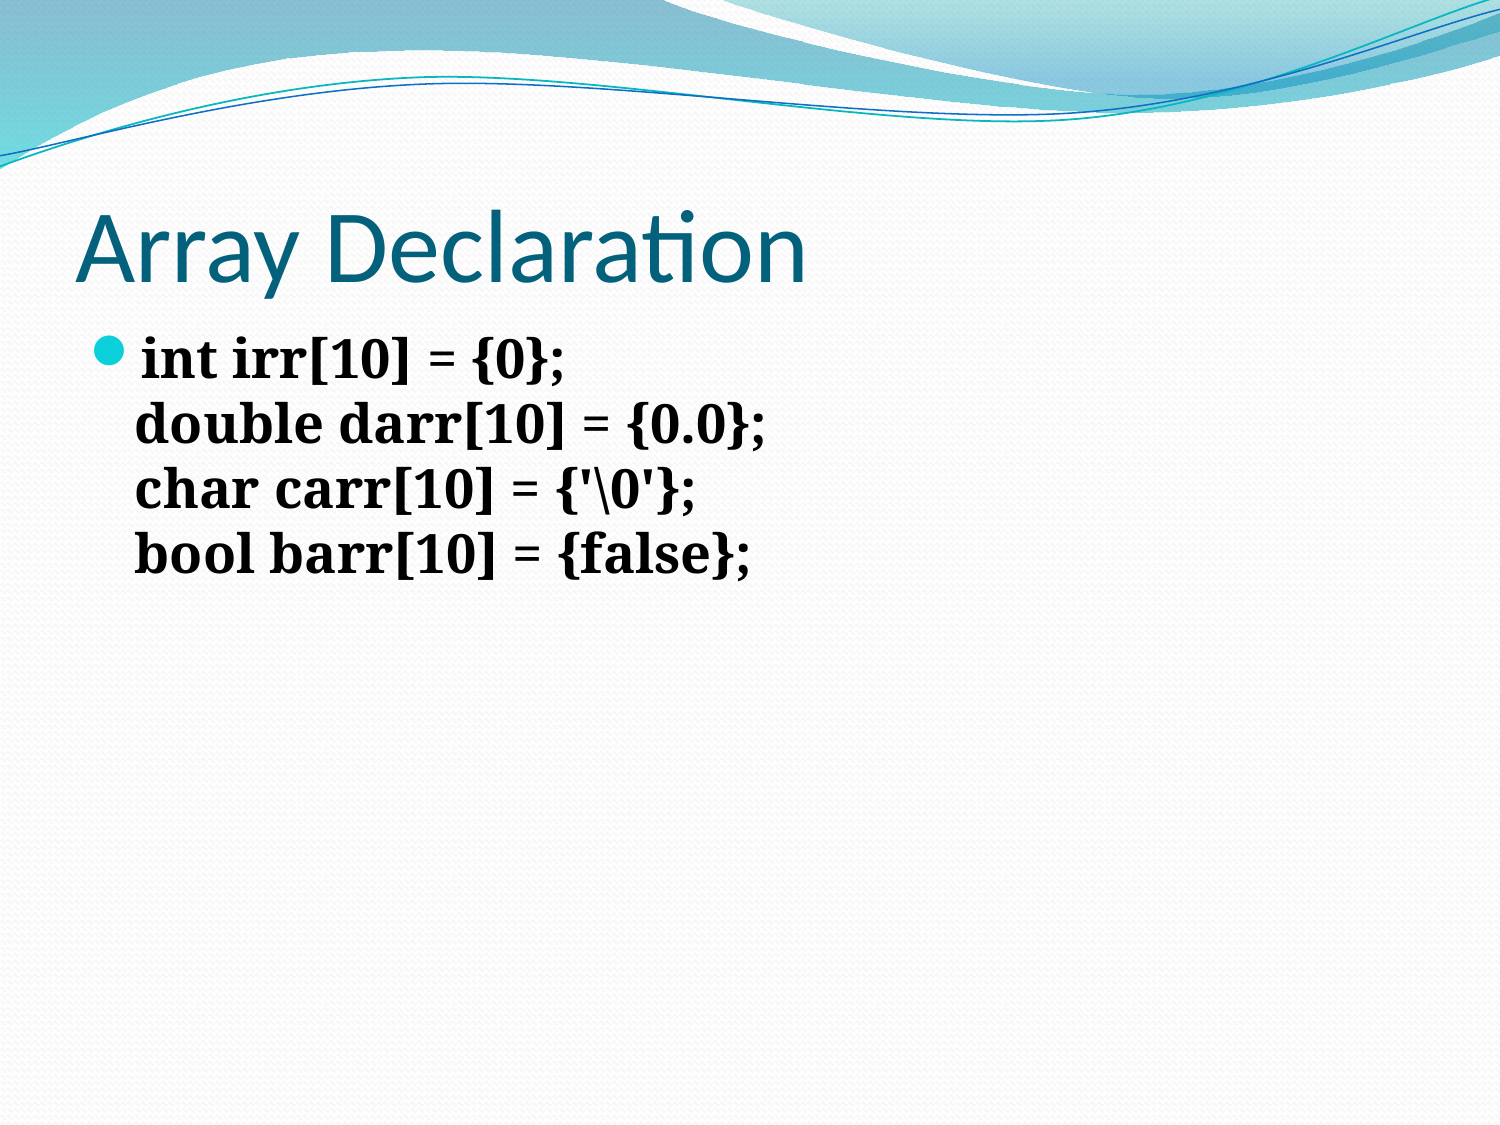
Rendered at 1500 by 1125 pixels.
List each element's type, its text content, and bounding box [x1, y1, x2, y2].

title Array Declaration [75, 115, 1425, 303]
list int irr[10] = {0}; double darr[10] = {0.0}; char carr[10] = {'\0'}; bool barr[10] = {false}; [75, 317, 1425, 1038]
